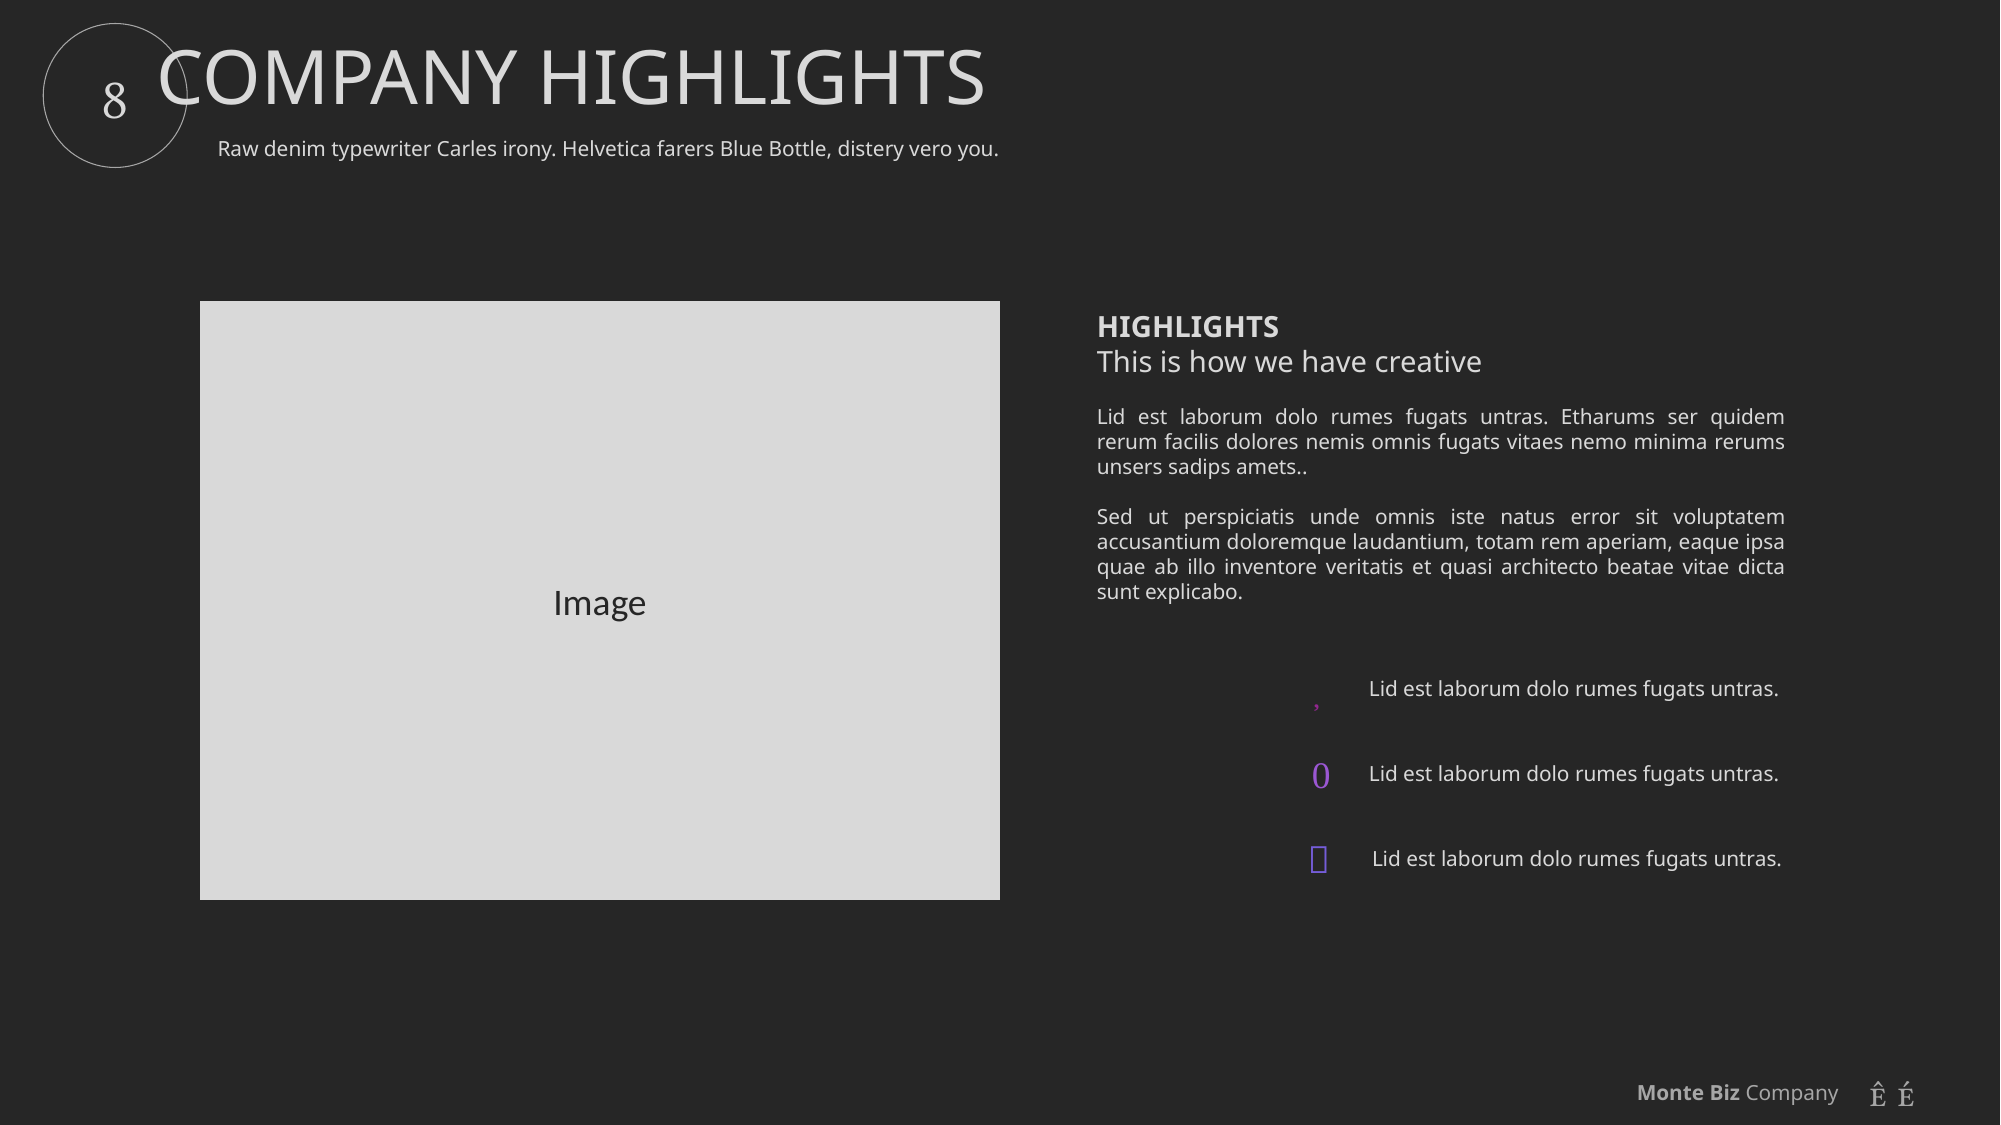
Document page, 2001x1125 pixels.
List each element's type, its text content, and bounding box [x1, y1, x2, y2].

text_box Lid est laborum dolo rumes fugats untras. [1357, 838, 1803, 878]
text_box Raw denim typewriter Carles irony. Helvetica farers Blue Bottle, distery vero you. [202, 128, 1014, 169]
text_box  [1292, 828, 1346, 889]
text_box  [1297, 743, 1346, 803]
text_box  [1299, 658, 1342, 719]
text_box  [42, 22, 182, 169]
text_box Lid est laborum dolo rumes fugats untras. [1354, 753, 1800, 794]
text_box Monte Biz Company [1622, 1071, 1854, 1112]
text_box COMPANY HIGHLIGHTS [142, 22, 1002, 127]
text_box   [1854, 1061, 1979, 1122]
text_box Image [199, 300, 1001, 901]
text_box HIGHLIGHTS This is how we have creative Lid est laborum dolo rumes fugats untras. Etharums ser quidem rerum facilis dolores nemis omnis fugats vitaes nemo minima rerums unsers sadips amets.. Sed ut perspiciatis unde omnis iste natus error sit voluptatem accusantium doloremque laudantium, totam rem aperiam, eaque ipsa quae ab illo inventore veritatis et quasi architecto beatae vitae dicta sunt explicabo. [1082, 301, 1800, 611]
text_box Lid est laborum dolo rumes fugats untras. [1354, 668, 1800, 709]
